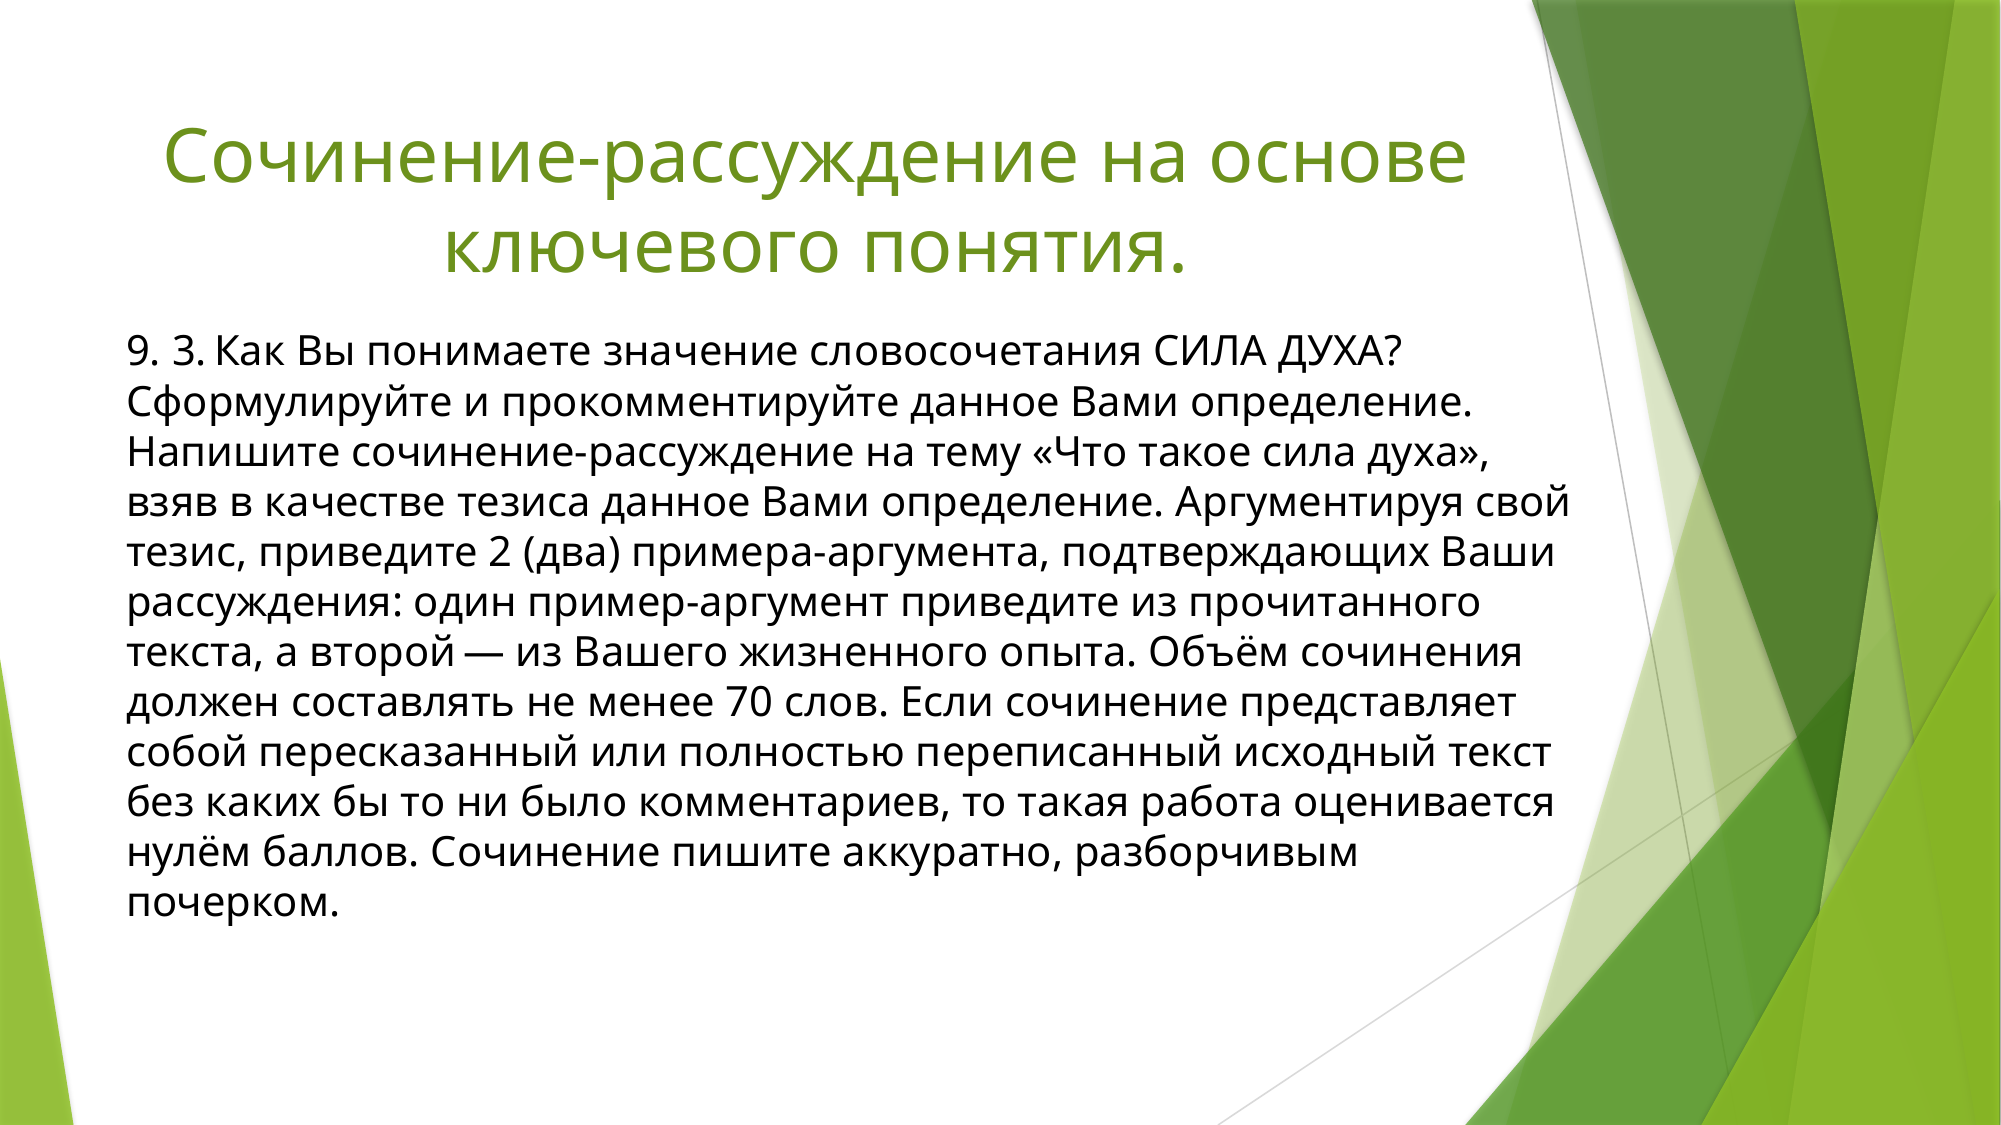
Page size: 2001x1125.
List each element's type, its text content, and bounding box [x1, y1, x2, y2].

title Сочинение-рассуждение на основе ключевого понятия. [111, 99, 1522, 316]
list 9. 3. Как Вы понимаете значение словосочетания СИЛА ДУХА? Сформулируйте и прокомментируйте данное Вами определение. Напишите сочинение-рассуждение на тему «Что такое сила духа», взяв в качестве тезиса данное Вами определение. Аргументируя свой тезис, приведите 2 (два) примера-аргумента, подтверждающих Ваши рассуждения: один пример-аргумент приведите из прочитанного текста, а второй — из Вашего жизненного опыта. Объём сочинения должен составлять не менее 70 слов. Если сочинение представляет собой пересказанный или полностью переписанный исходный текст без каких бы то ни было комментариев, то такая работа оценивается нулём баллов. Сочинение пишите аккуратно, разборчивым почерком. [111, 316, 1594, 1050]
